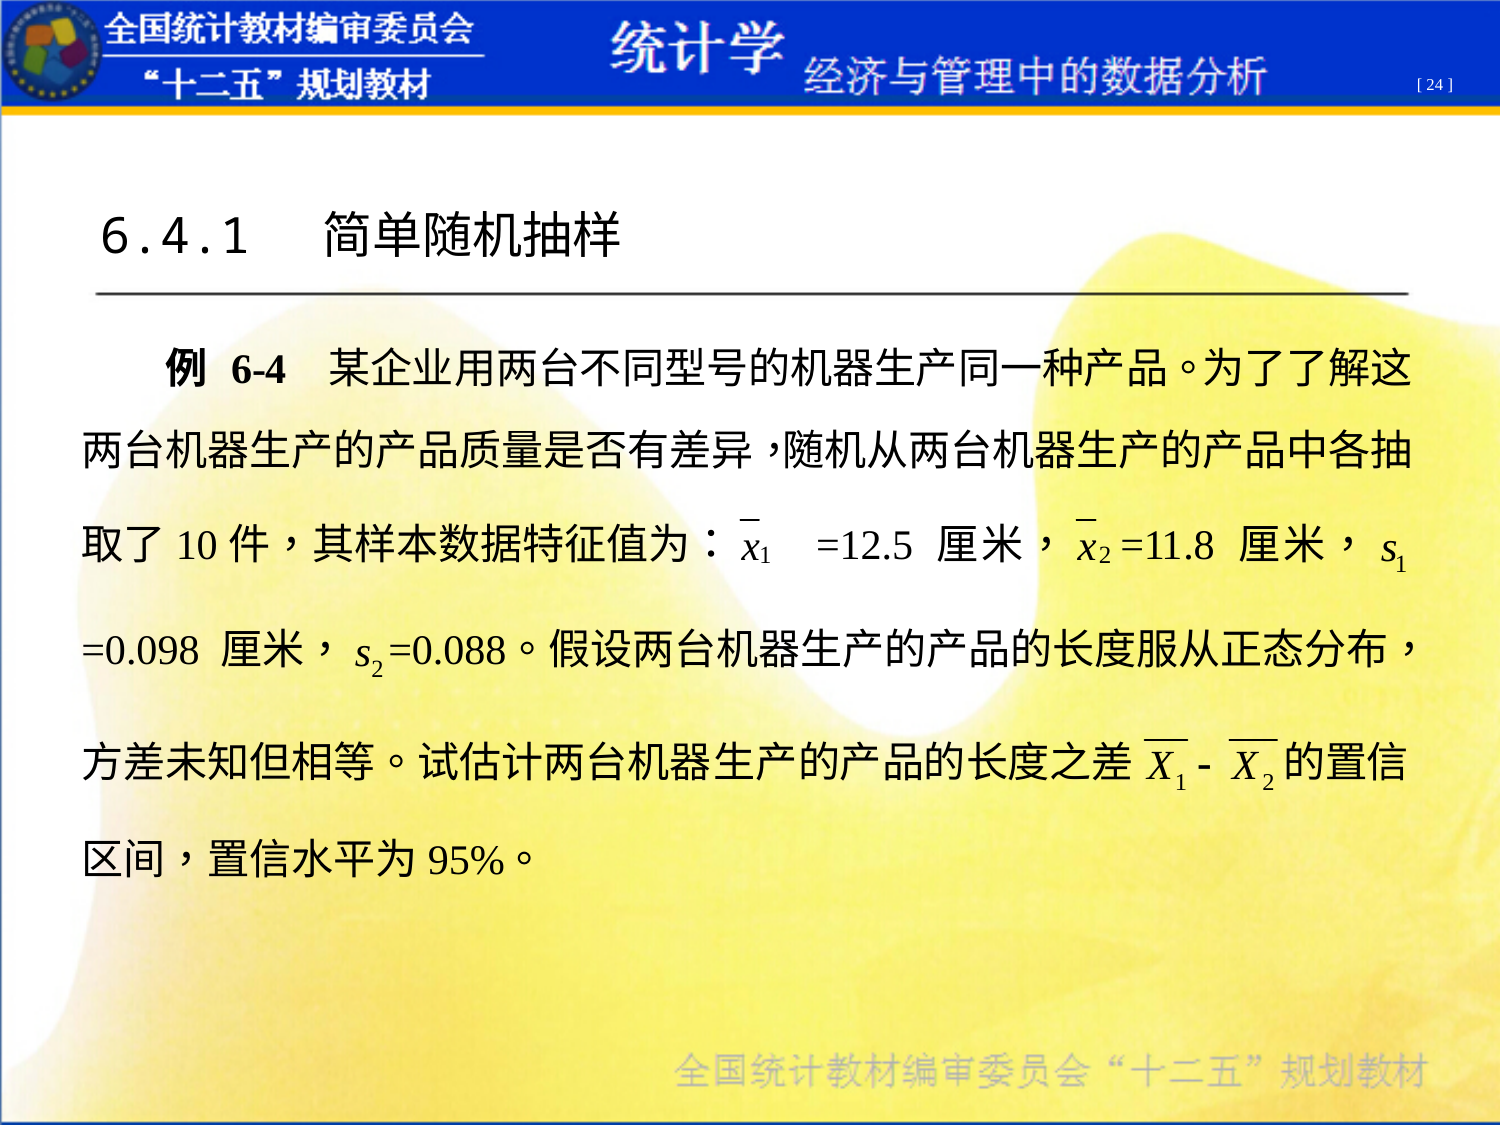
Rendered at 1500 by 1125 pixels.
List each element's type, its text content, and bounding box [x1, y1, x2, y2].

text_box 6.4.1 简单随机抽样 [85, 196, 1468, 271]
picture [0, 1, 1500, 1125]
text_box [ 24 ] [1364, 66, 1468, 142]
